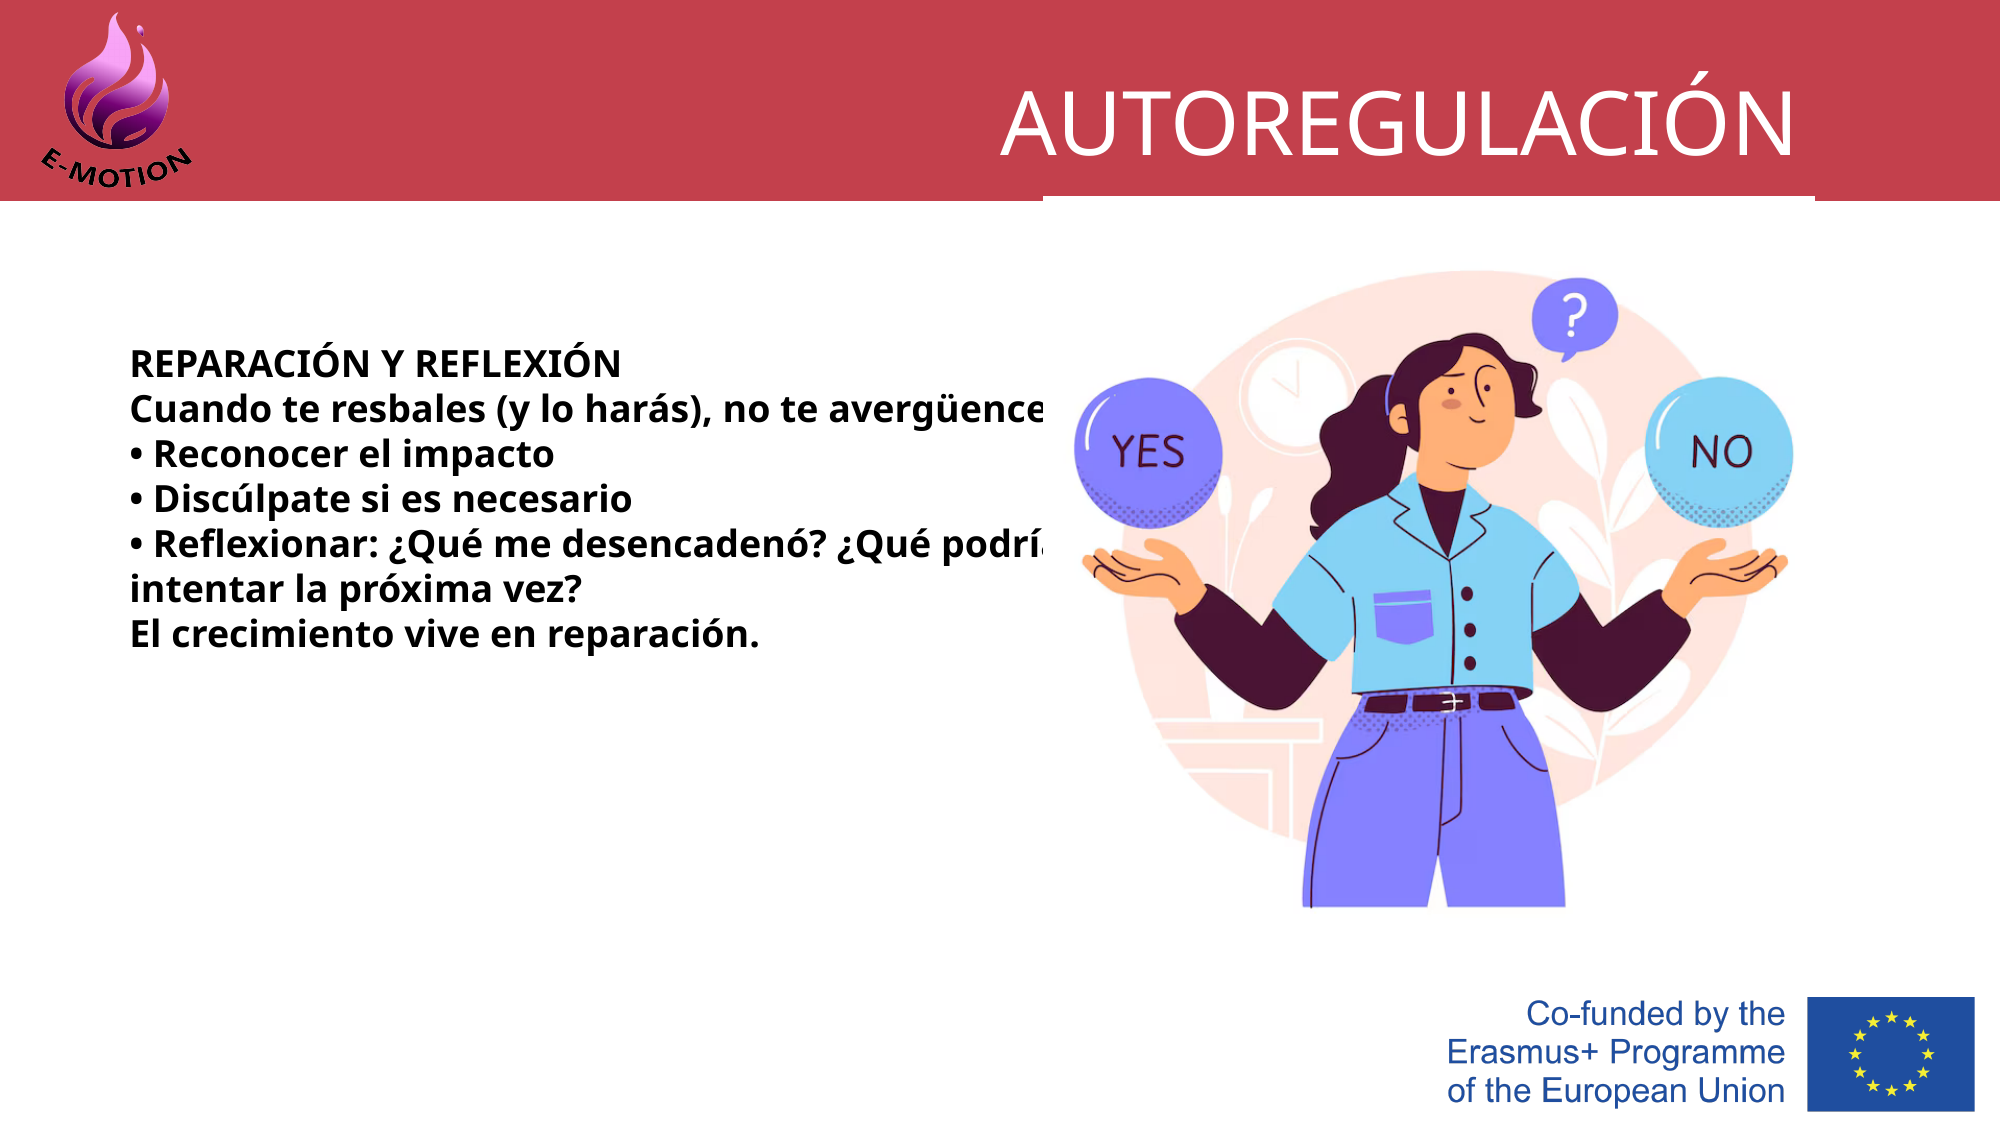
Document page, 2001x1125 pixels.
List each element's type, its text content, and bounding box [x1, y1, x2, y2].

picture [0, 0, 253, 247]
text_box REPARACIÓN Y REFLEXIÓN Cuando te resbales (y lo harás), no te avergüences. • Reconocer el impacto • Discúlpate si es necesario • Reflexionar: ¿Qué me desencadenó? ¿Qué podría intentar la próxima vez? El crecimiento vive en reparación. [114, 332, 1043, 663]
picture [1043, 196, 1815, 968]
text_box AUTOREGULACIÓN [556, 59, 1815, 332]
